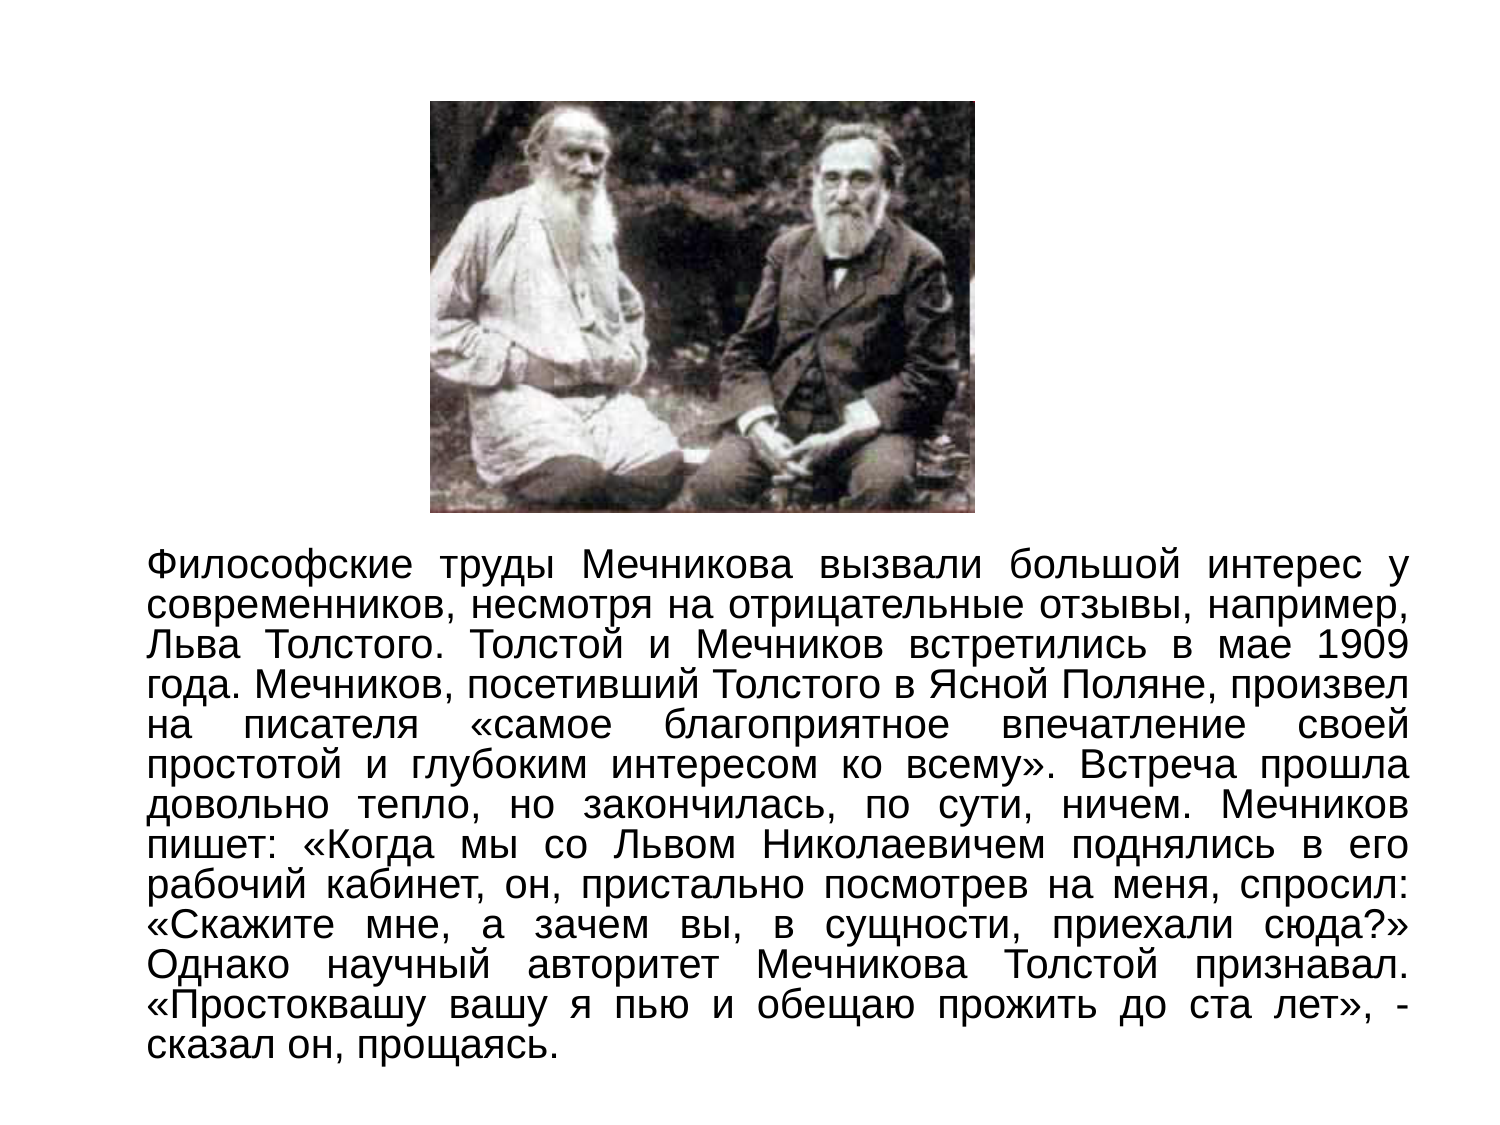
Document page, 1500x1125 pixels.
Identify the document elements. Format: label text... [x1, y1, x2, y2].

list Философские труды Мечникова вызвали большой интерес у современников, несмотря на отрицательные отзывы, например, Льва Толстого. Толстой и Мечников встретились в мае 1909 года. Мечников, посетивший Толстого в Ясной Поляне, произвел на писателя «самое благоприятное впечатление своей простотой и глубоким интересом ко всему». Встреча прошла довольно тепло, но закончилась, по сути, ничем. Мечников пишет: «Когда мы со Львом Николаевичем поднялись в его рабочий кабинет, он, пристально посмотрев на меня, спросил: «Скажите мне, а зачем вы, в сущности, приехали сюда?» Однако научный авторитет Мечникова Толстой признавал. «Простоквашу вашу я пью и обещаю прожить до ста лет», - сказал он, прощаясь. [74, 538, 1426, 1095]
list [430, 101, 975, 514]
